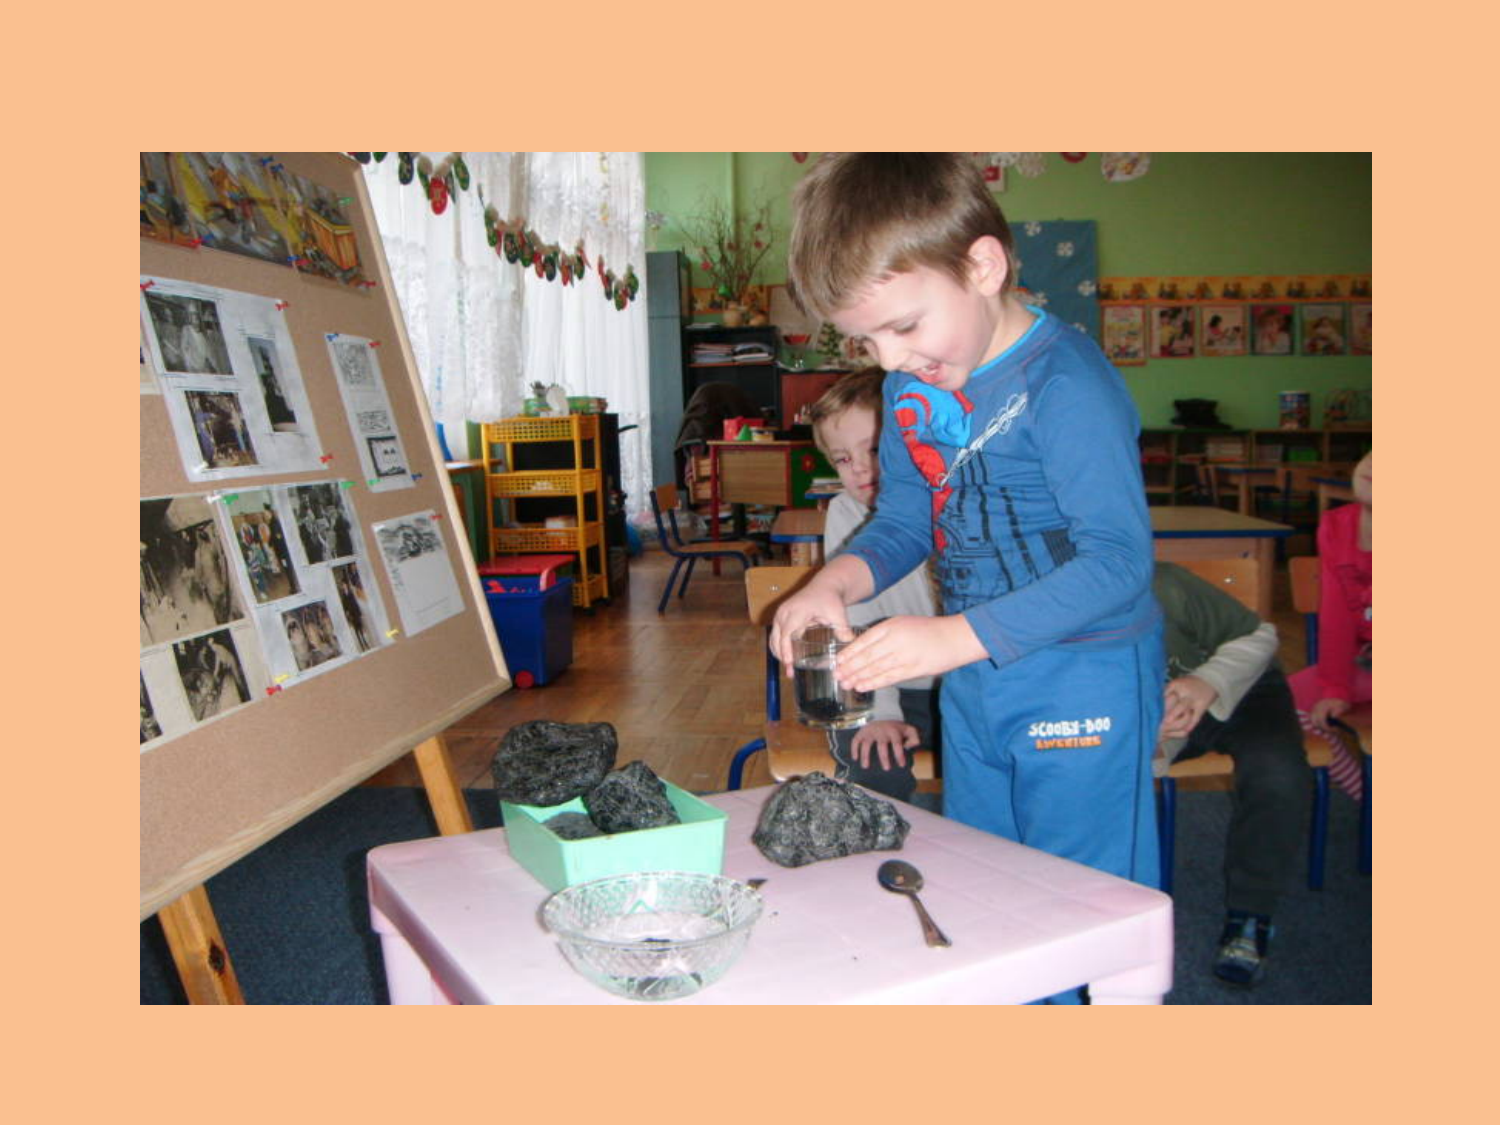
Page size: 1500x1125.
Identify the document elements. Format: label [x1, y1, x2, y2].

list [140, 152, 1372, 1006]
